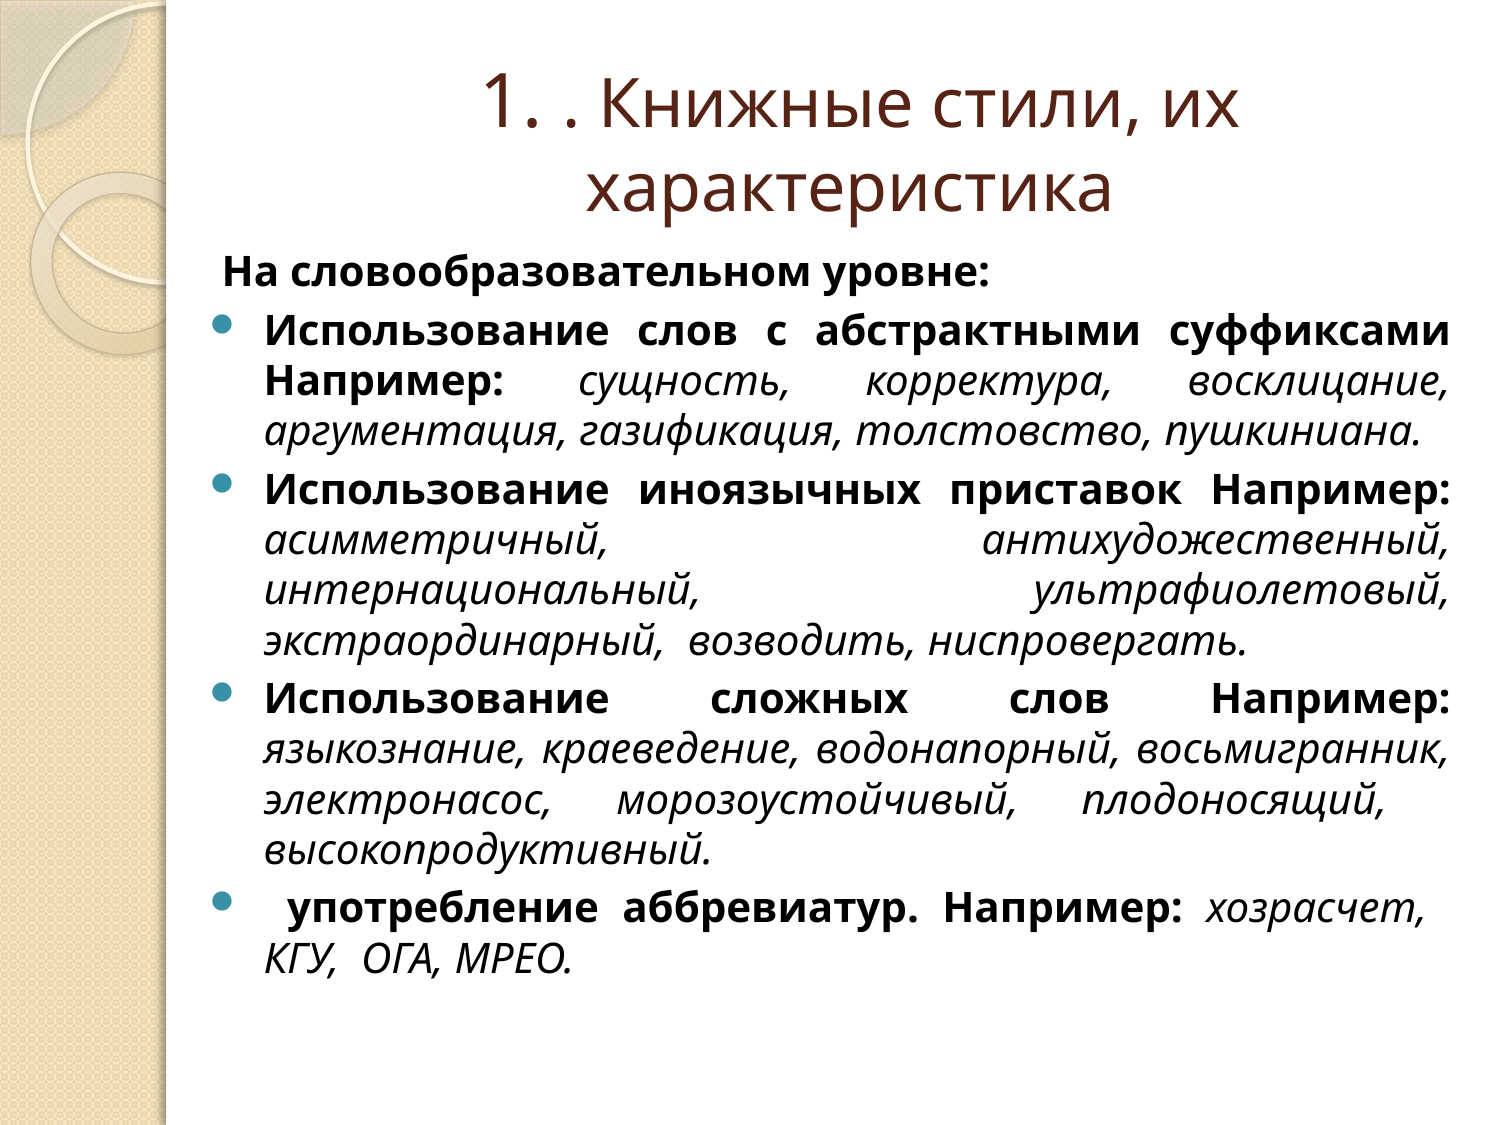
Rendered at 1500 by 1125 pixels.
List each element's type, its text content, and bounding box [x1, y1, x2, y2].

list На словообразовательном уровне: Использование слов с абстрактными суффиксами Например: сущность, корректура, восклицание, аргументация, газификация, толстовство, пушкиниана. Использование иноязычных приставок Например: асимметричный, антихудожественный, интернациональный, ультрафиолетовый, экстраординарный, возводить, ниспровергать. Использование сложных слов Например: языкознание, краеведение, водонапорный, восьмигранник, электронасос, морозоустойчивый, плодоносящий, высокопродуктивный. употребление аббревиатур. Например: хозрасчет, КГУ, ОГА, МРЕО. [194, 237, 1466, 1025]
title 1. . Книжные стили, их характеристика [235, 45, 1466, 233]
